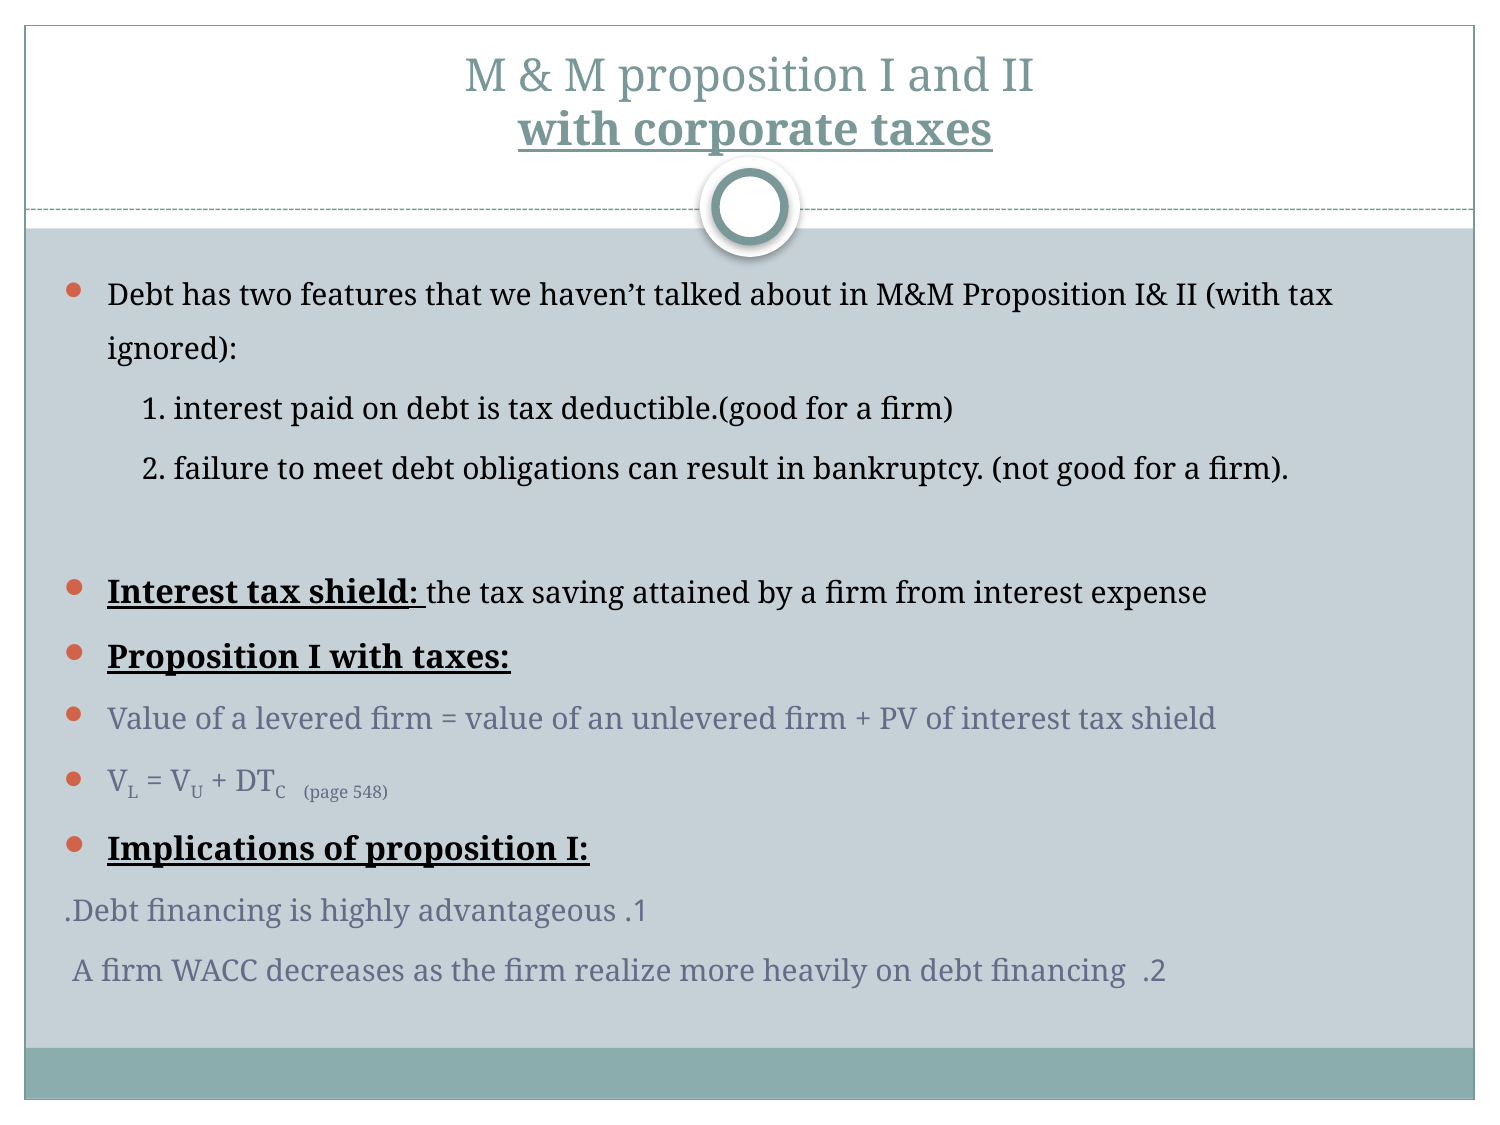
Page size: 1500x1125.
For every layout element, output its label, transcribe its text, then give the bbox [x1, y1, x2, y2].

title M & M proposition I and II with corporate taxes [49, 37, 1450, 162]
list Debt has two features that we haven’t talked about in M&M Proposition I& II (with tax ignored): 1. interest paid on debt is tax deductible.(good for a firm) 2. failure to meet debt obligations can result in bankruptcy. (not good for a firm). Interest tax shield: the tax saving attained by a firm from interest expense Proposition I with taxes: Value of a levered firm = value of an unlevered firm + PV of interest tax shield VL = VU + DTC (page 548) Implications of proposition I: 1. Debt financing is highly advantageous. 2. A firm WACC decreases as the firm realize more heavily on debt financing [49, 250, 1445, 1001]
